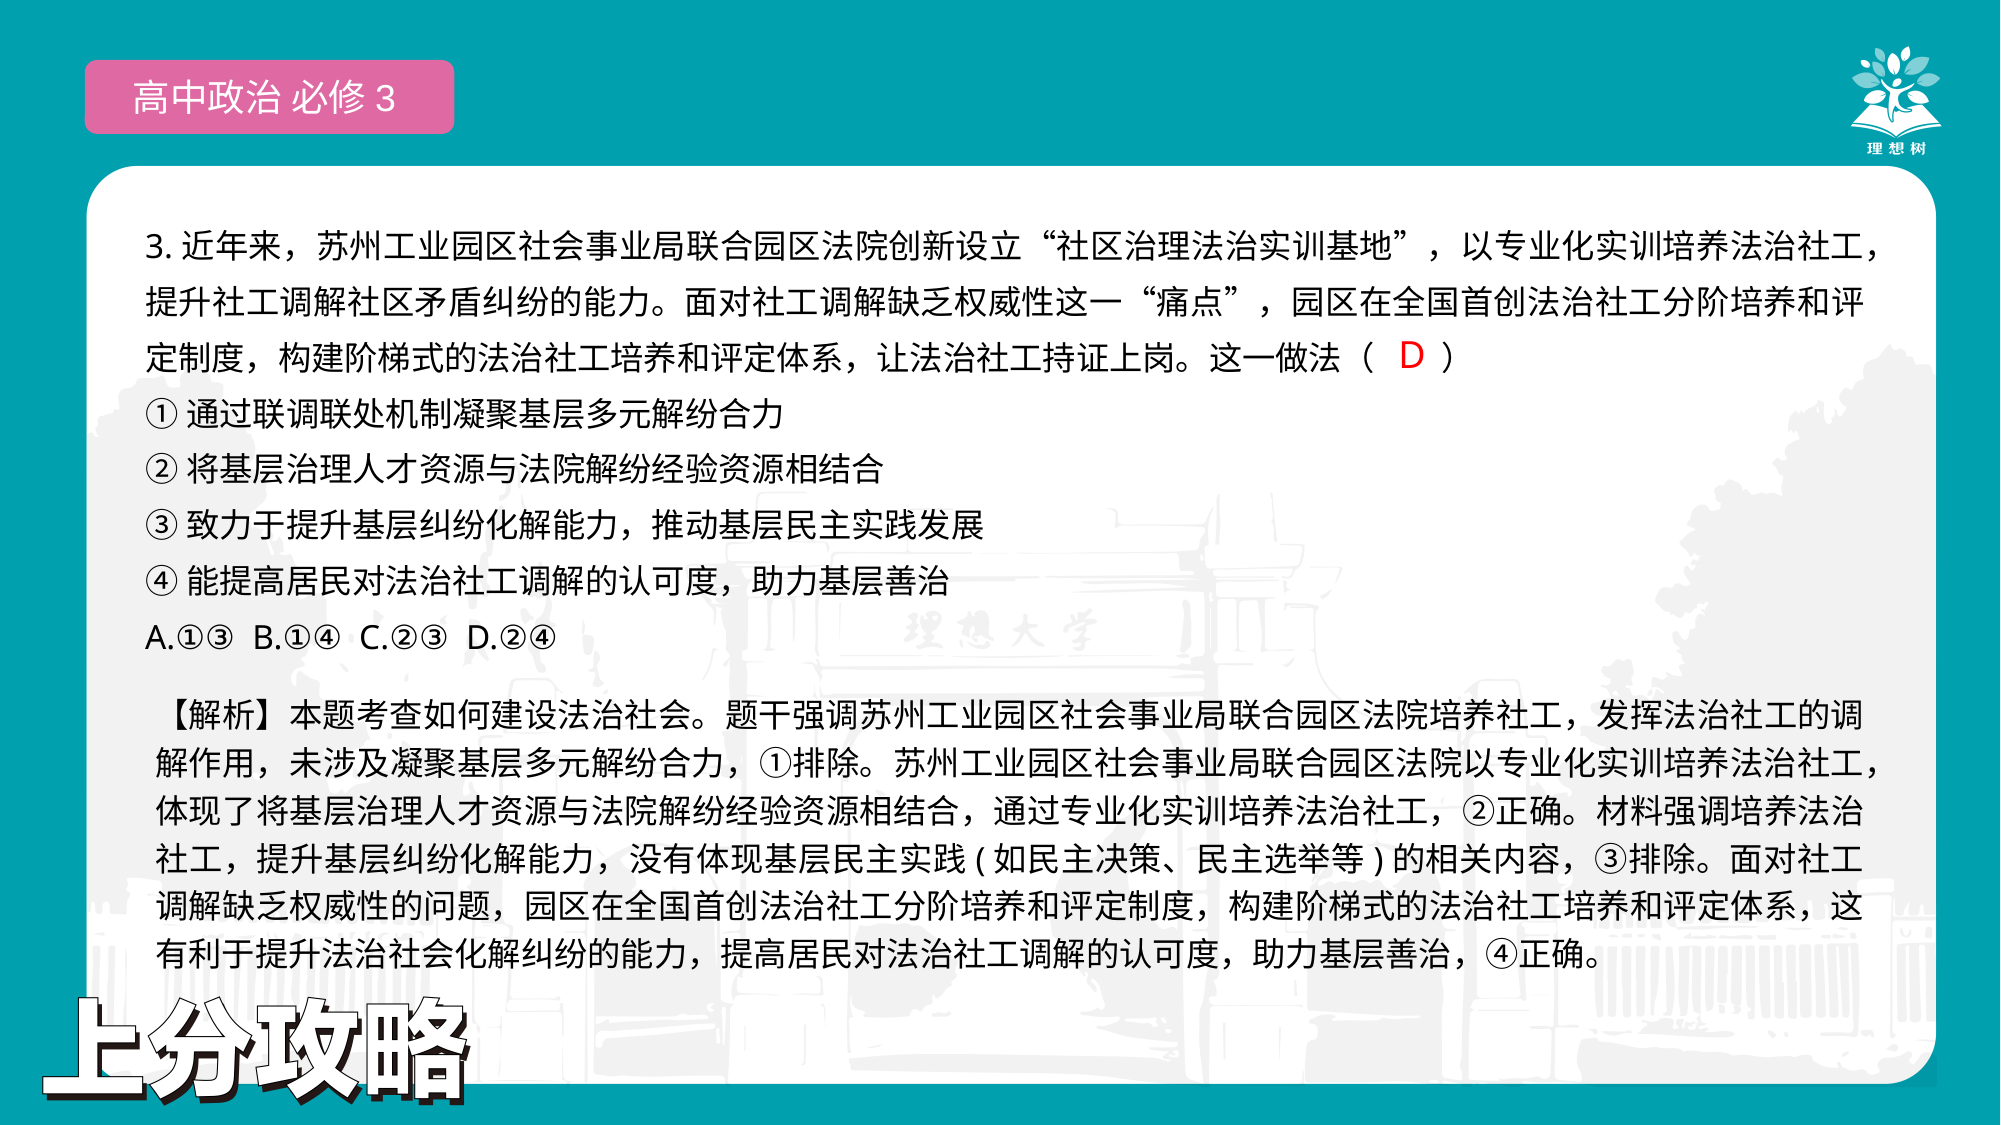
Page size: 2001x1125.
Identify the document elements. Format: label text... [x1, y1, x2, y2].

text_box 高中政治 必修3 [83, 58, 456, 135]
text_box 【解析】本题考查如何建设法治社会。题干强调苏州工业园区社会事业局联合园区法院培养社工，发挥法治社工的调解作用，未涉及凝聚基层多元解纷合力，①排除。苏州工业园区社会事业局联合园区法院以专业化实训培养法治社工，体现了将基层治理人才资源与法院解纷经验资源相结合，通过专业化实训培养法治社工，②正确。材料强调培养法治社工，提升基层纠纷化解能力，没有体现基层民主实践(如民主决策、民主选举等)的相关内容，③排除。面对社工调解缺乏权威性的问题，园区在全国首创法治社工分阶培养和评定制度，构建阶梯式的法治社工培养和评定体系，这有利于提升法治社会化解纠纷的能力，提高居民对法治社工调解的认可度，助力基层善治，④正确。 [140, 678, 1880, 981]
text_box 3.近年来，苏州工业园区社会事业局联合园区法院创新设立“社区治理法治实训基地”，以专业化实训培养法治社工，提升社工调解社区矛盾纠纷的能力。面对社工调解缺乏权威性这一“痛点”，园区在全国首创法治社工分阶培养和评定制度，构建阶梯式的法治社工培养和评定体系，让法治社工持证上岗。这一做法（ ） ①通过联调联处机制凝聚基层多元解纷合力 ②将基层治理人才资源与法院解纷经验资源相结合 ③致力于提升基层纠纷化解能力，推动基层民主实践发展 ④能提高居民对法治社工调解的认可度，助力基层善治 A.①③ B.①④ C.②③ D.②④ [130, 201, 1880, 664]
picture [0, 0, 2001, 1125]
text_box D [1373, 300, 1491, 384]
